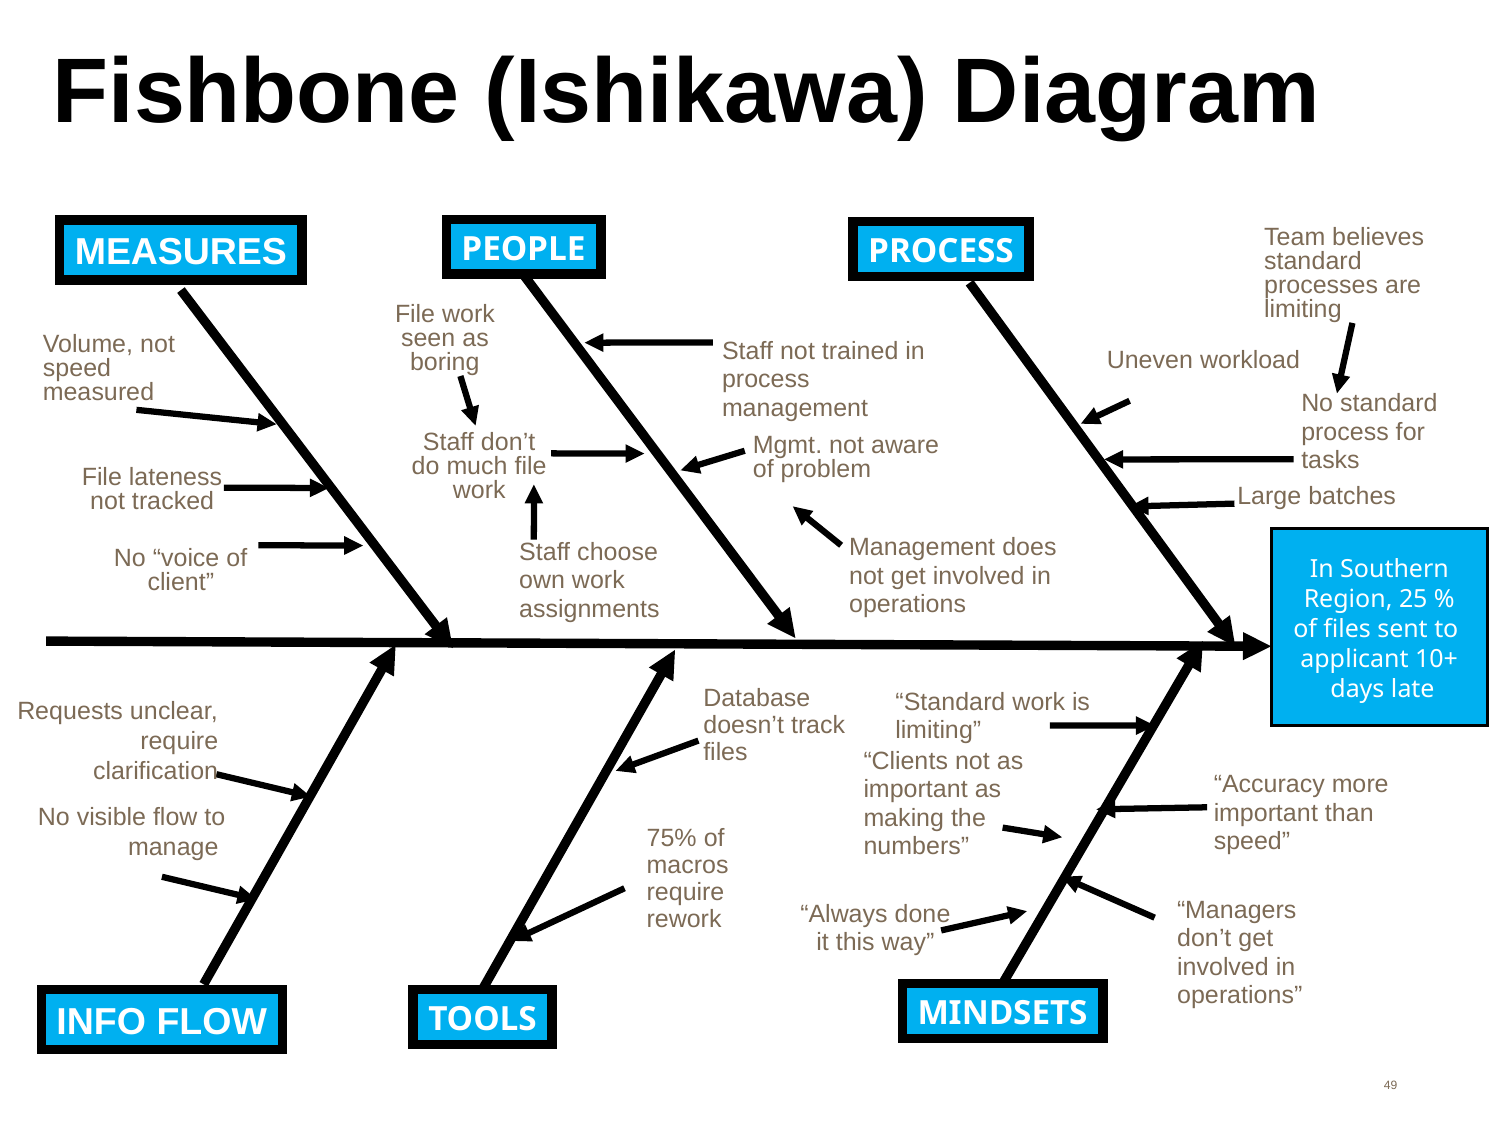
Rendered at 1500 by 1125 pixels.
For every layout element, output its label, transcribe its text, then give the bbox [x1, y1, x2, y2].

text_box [7, 219, 1495, 1046]
title Fishbone (Ishikawa) Diagram [37, 50, 1388, 200]
slide_number 49 [1100, 1054, 1413, 1100]
